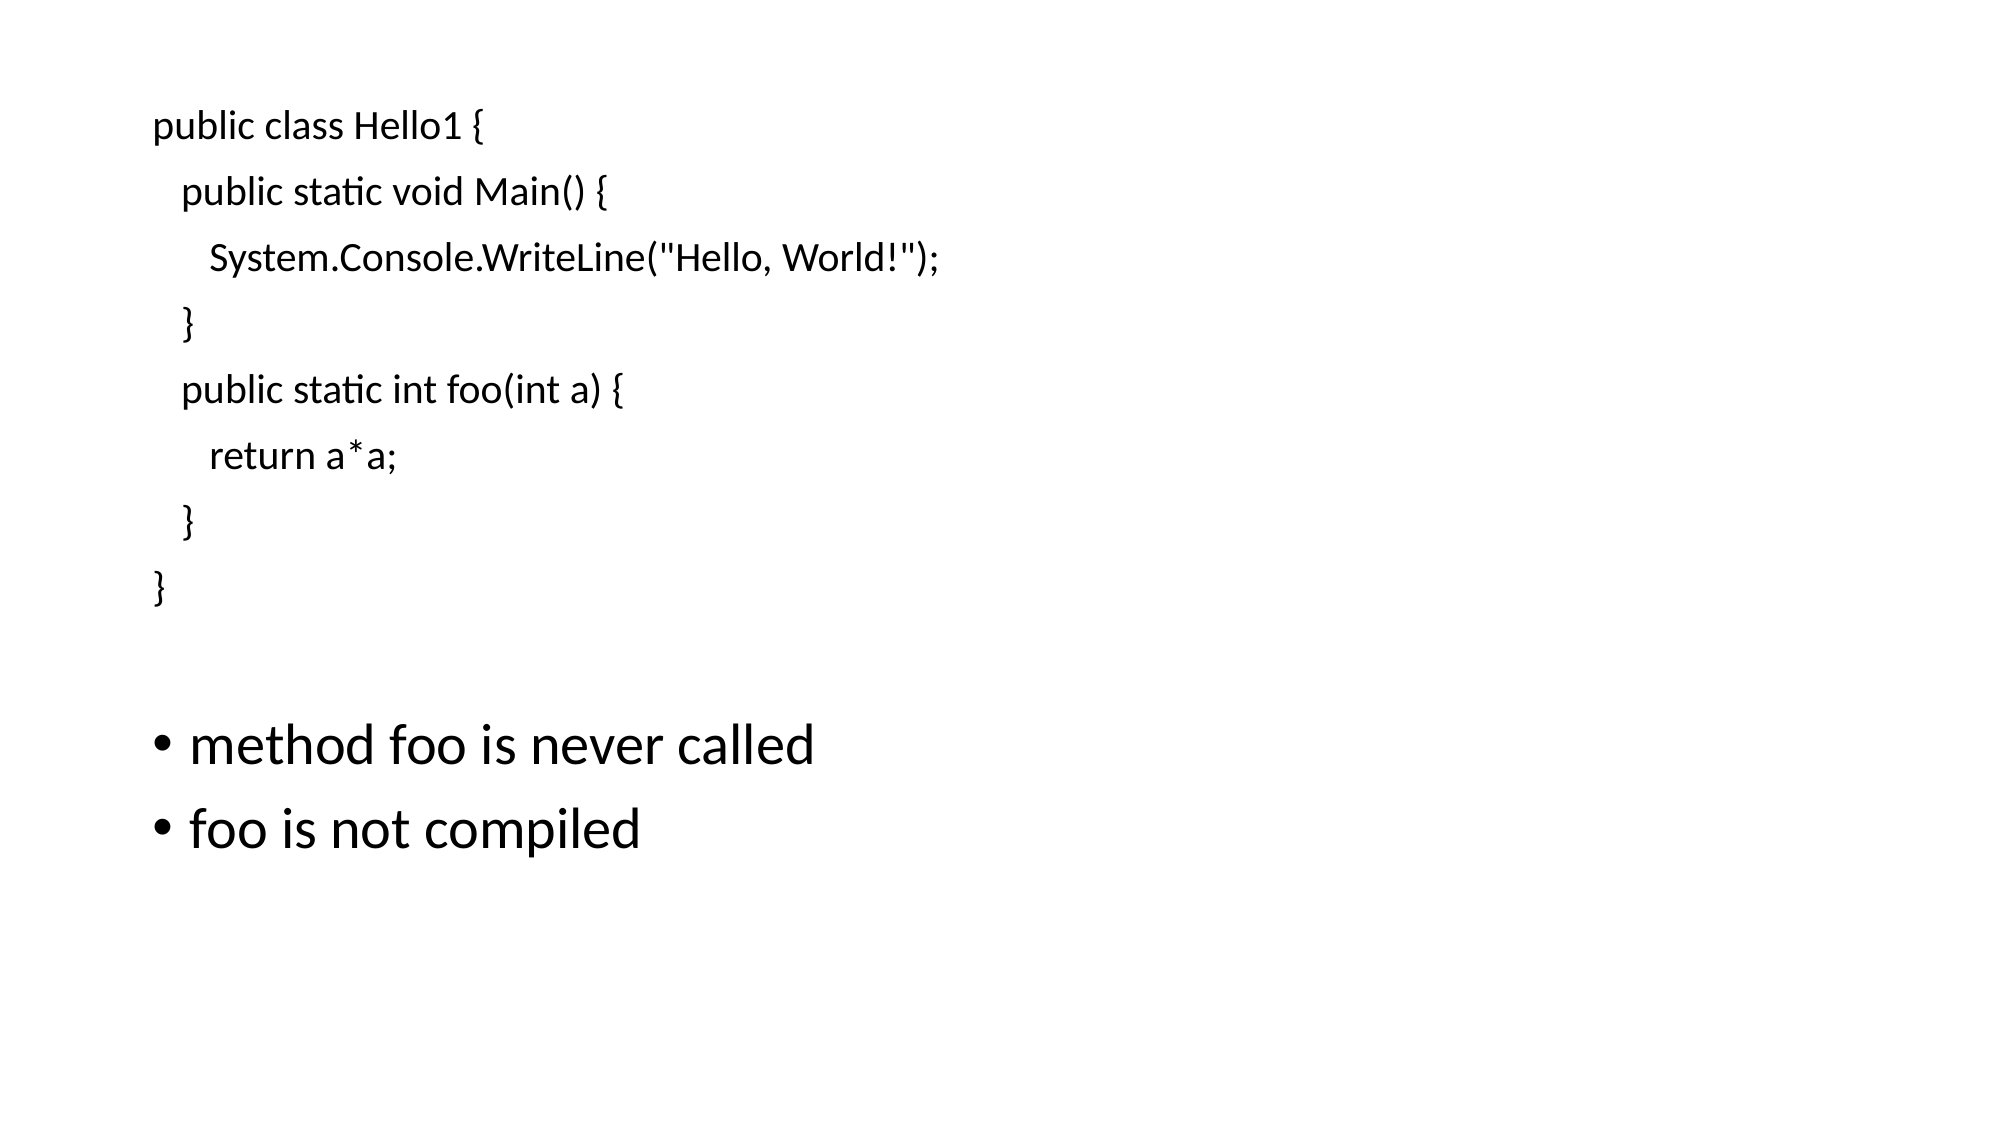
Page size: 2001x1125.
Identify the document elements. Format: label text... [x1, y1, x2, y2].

list public class Hello1 { public static void Main() { System.Console.WriteLine("Hello, World!"); } public static int foo(int a) { return a*a; } } method foo is never called foo is not compiled [137, 96, 1863, 1014]
